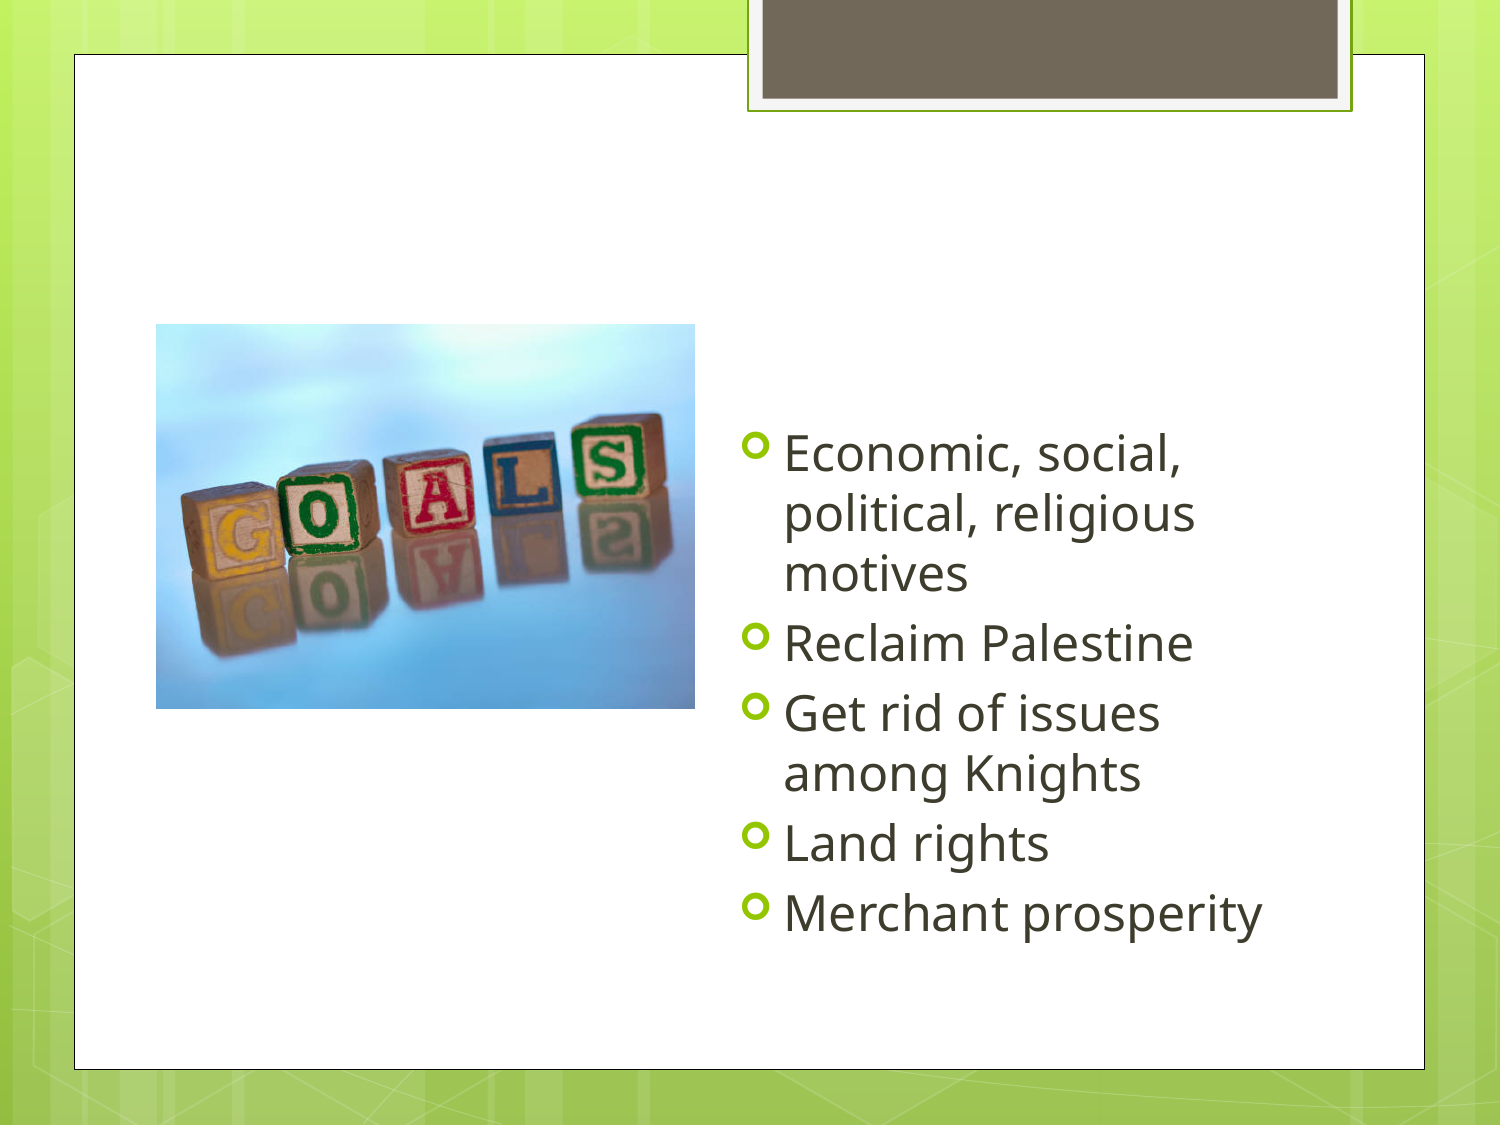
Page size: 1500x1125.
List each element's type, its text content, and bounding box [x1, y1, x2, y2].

list Economic, social, political, religious motives Reclaim Palestine Get rid of issues among Knights Land rights Merchant prosperity [712, 413, 1317, 990]
picture [156, 324, 695, 709]
